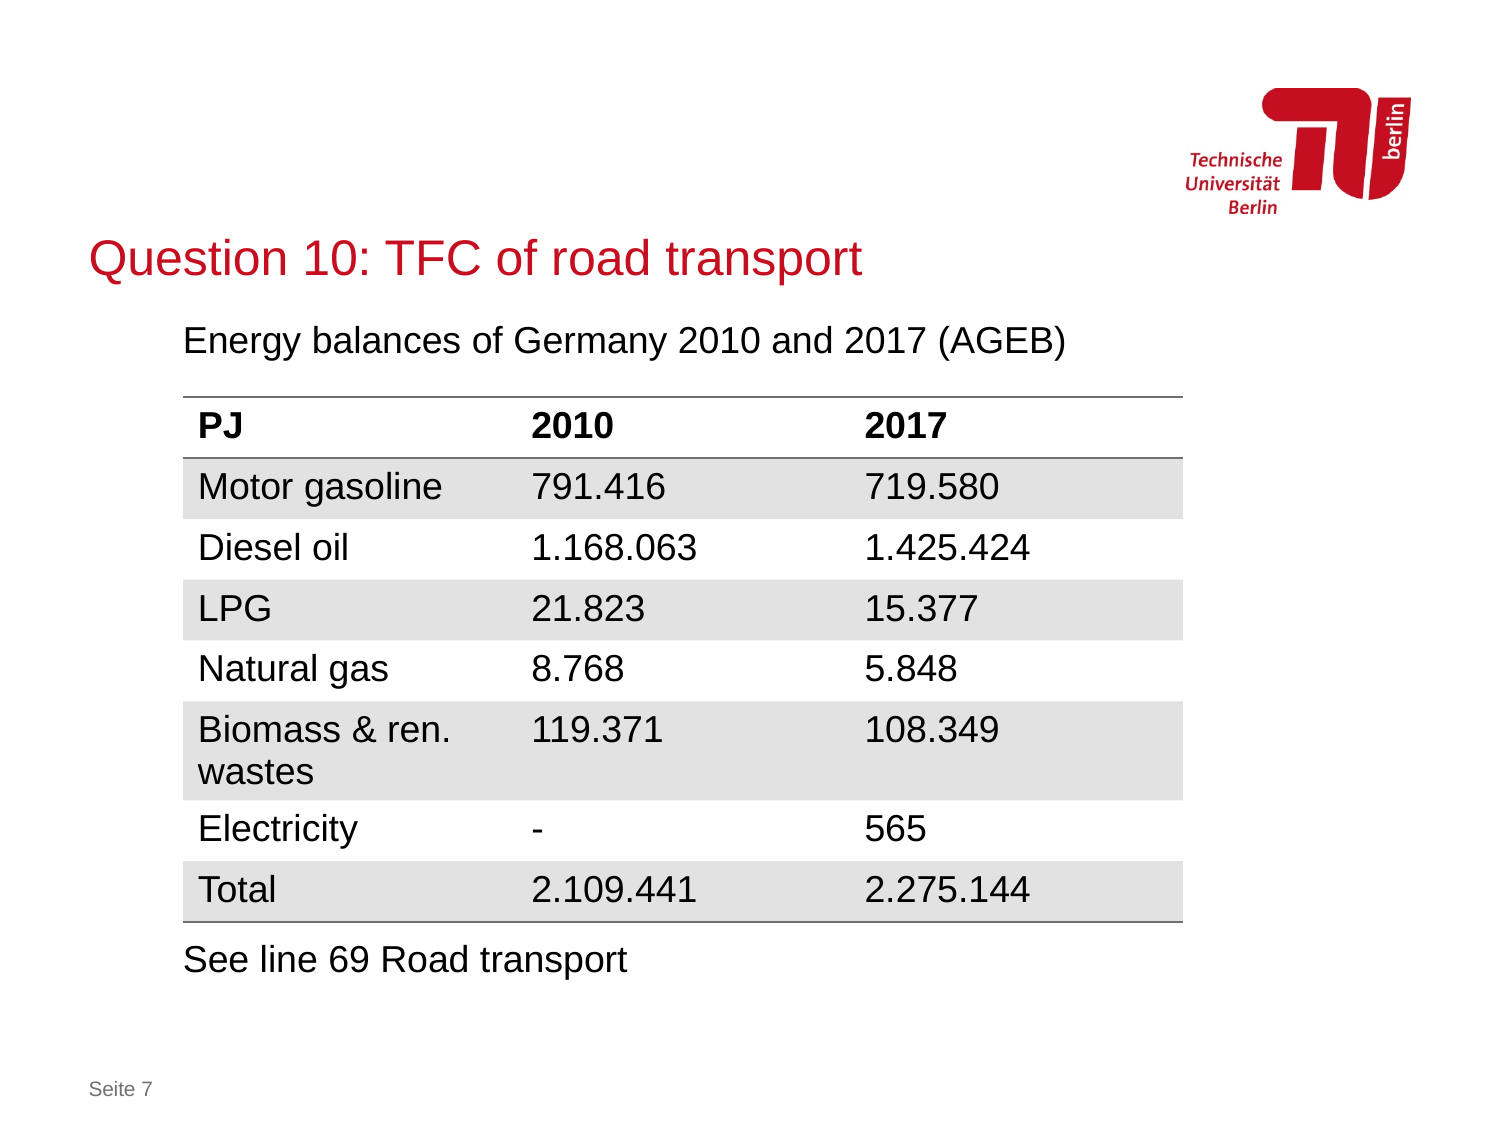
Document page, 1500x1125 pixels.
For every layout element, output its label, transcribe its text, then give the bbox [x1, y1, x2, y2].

table_cell 15.377 [850, 580, 1183, 640]
table_cell 2.275.144 [850, 861, 1183, 921]
table_header PJ [183, 398, 516, 457]
table_cell Motor gasoline [183, 459, 516, 519]
table_cell 108.349 [850, 701, 1183, 800]
table_header 2010 [516, 398, 850, 457]
table_cell 1.168.063 [516, 519, 850, 580]
table_cell 119.371 [516, 701, 850, 800]
table_cell 719.580 [850, 459, 1183, 519]
picture [1186, 88, 1411, 214]
table_cell Natural gas [183, 640, 516, 701]
table_header 2017 [850, 398, 1183, 457]
table_cell Total [183, 861, 516, 921]
table_cell Electricity [183, 800, 516, 861]
table_cell 565 [850, 800, 1183, 861]
table_cell 1.425.424 [850, 519, 1183, 580]
table_cell Biomass & ren. wastes [183, 701, 516, 800]
table_cell Diesel oil [183, 519, 516, 580]
table_cell LPG [183, 580, 516, 640]
table_cell 791.416 [516, 459, 850, 519]
table_cell 8.768 [516, 640, 850, 701]
table_cell 2.109.441 [516, 861, 850, 921]
slide_number Seite 7 [88, 1075, 1176, 1101]
title Question 10: TFC of road transport [88, 226, 1411, 286]
list Energy balances of Germany 2010 and 2017 (AGEB) See line 69 Road transport [183, 315, 1294, 983]
table_cell 5.848 [850, 640, 1183, 701]
table_cell - [516, 800, 850, 861]
table_cell 21.823 [516, 580, 850, 640]
